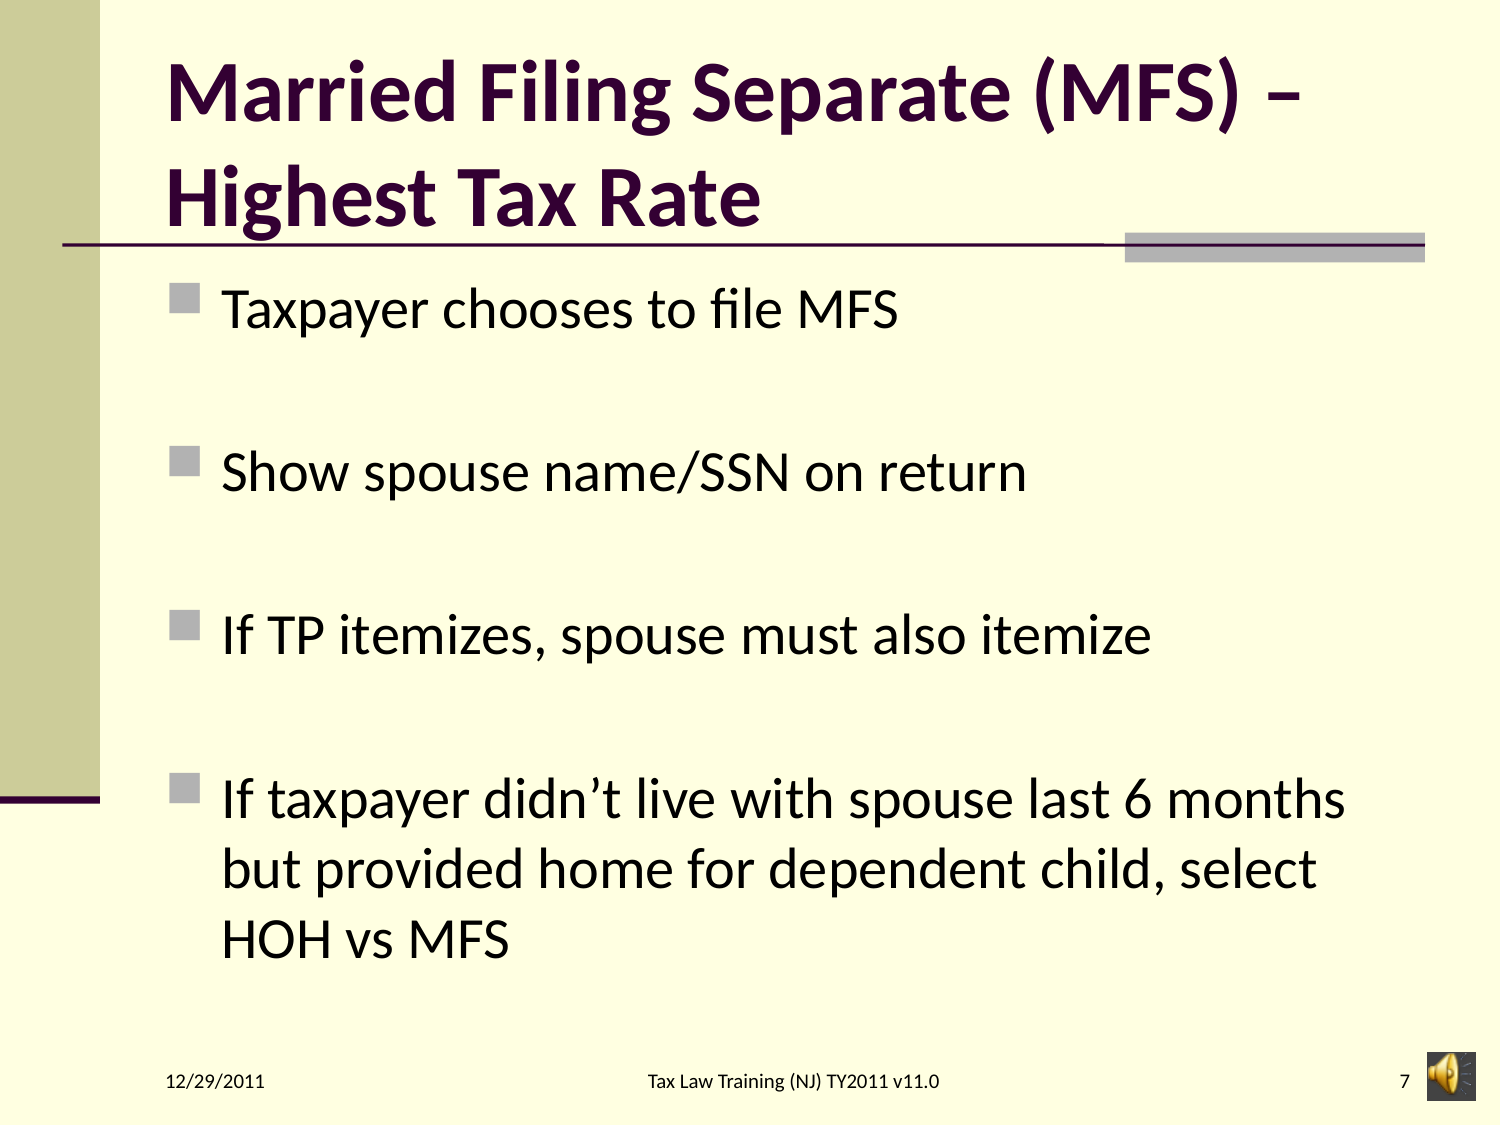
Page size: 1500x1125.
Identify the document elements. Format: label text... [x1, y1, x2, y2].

picture [1426, 1051, 1477, 1102]
footer Tax Law Training (NJ) TY2011 v11.0 [549, 1049, 1038, 1101]
slide_number 7 [1112, 1049, 1426, 1101]
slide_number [149, 1050, 476, 1101]
list Taxpayer chooses to file MFS Show spouse name/SSN on return If TP itemizes, spouse must also itemize If taxpayer didn’t live with spouse last 6 months but provided home for dependent child, select HOH vs MFS [150, 262, 1425, 1038]
title Married Filing Separate (MFS) – Highest Tax Rate [150, 45, 1425, 234]
